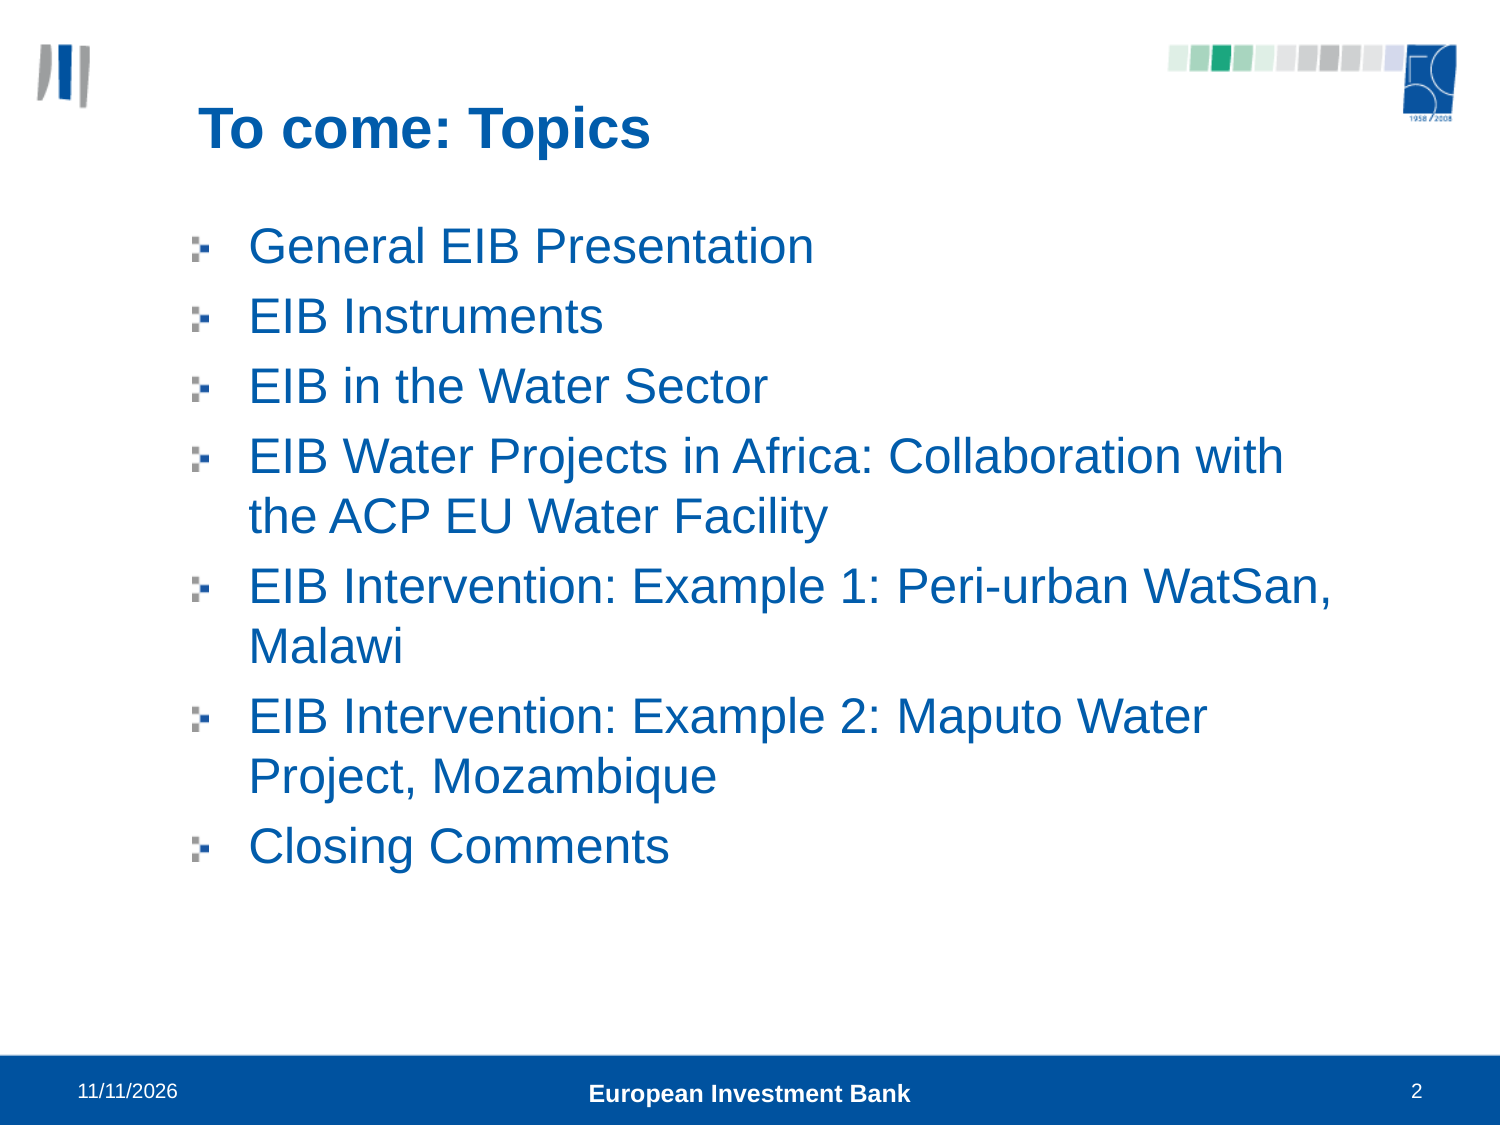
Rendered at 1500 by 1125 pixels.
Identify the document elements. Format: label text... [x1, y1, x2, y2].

picture [0, 0, 1500, 1125]
slide_number 2 [1274, 1070, 1438, 1125]
footer European Investment Bank [229, 1070, 1271, 1125]
title To come: Topics [182, 82, 1338, 193]
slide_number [62, 1070, 226, 1125]
list General EIB Presentation EIB Instruments EIB in the Water Sector EIB Water Projects in Africa: Collaboration with the ACP EU Water Facility EIB Intervention: Example 1: Peri-urban WatSan, Malawi EIB Intervention: Example 2: Maputo Water Project, Mozambique Closing Comments [176, 206, 1382, 987]
